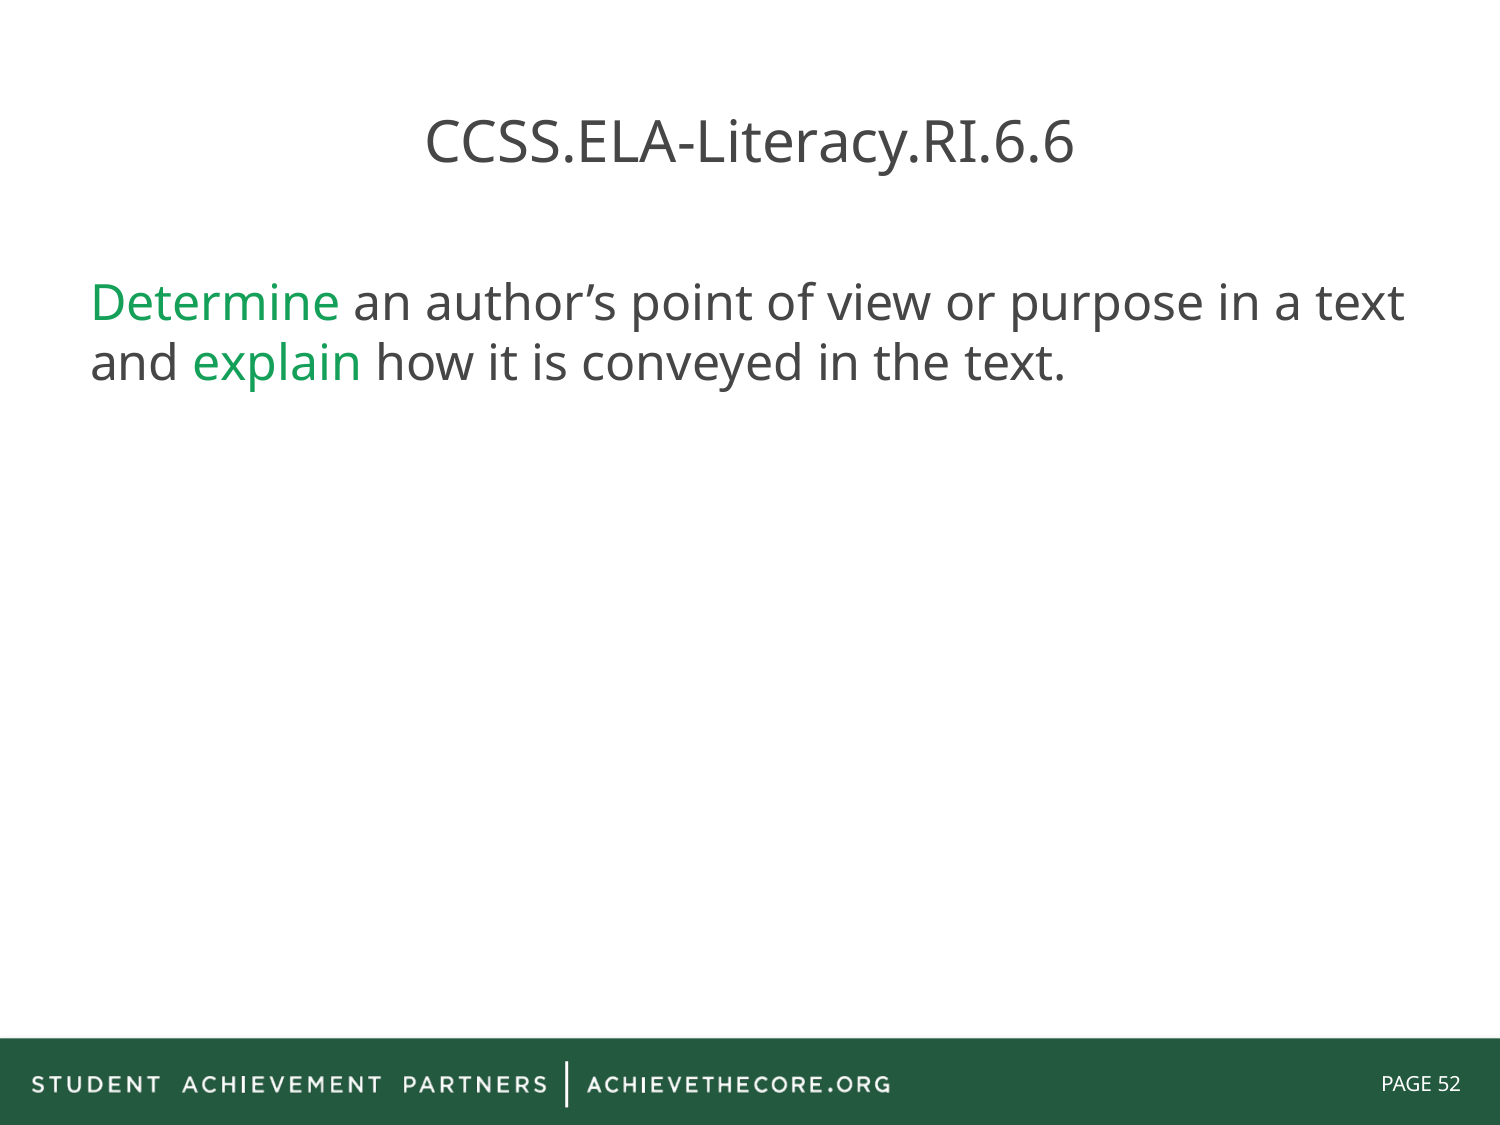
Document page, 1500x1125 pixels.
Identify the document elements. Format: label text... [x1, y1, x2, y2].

title CCSS.ELA-Literacy.RI.6.6 [75, 45, 1425, 233]
list Determine an author’s point of view or purpose in a text and explain how it is conveyed in the text. [75, 262, 1425, 1005]
